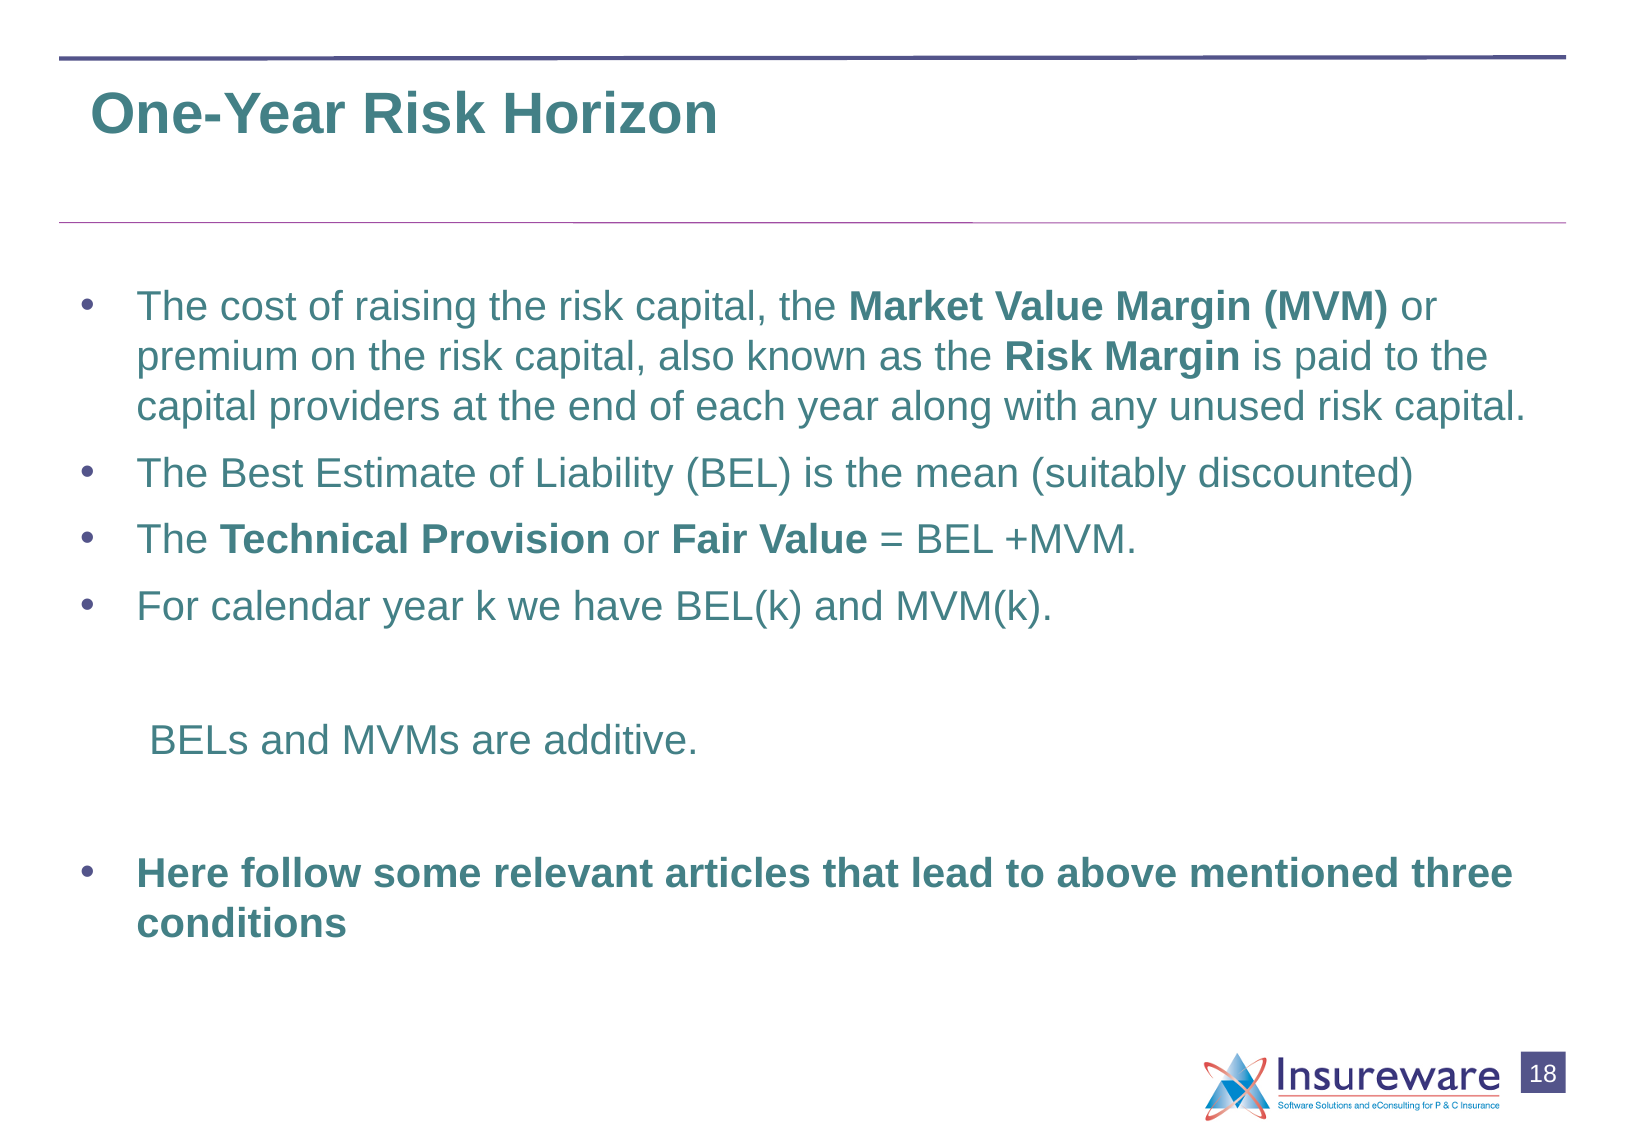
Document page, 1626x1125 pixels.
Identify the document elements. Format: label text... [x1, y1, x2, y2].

slide_number 17 [1520, 1051, 1566, 1093]
list The cost of raising the risk capital, the Market Value Margin (MVM) or premium on the risk capital, also known as the Risk Margin is paid to the capital providers at the end of each year along with any unused risk capital. The Best Estimate of Liability (BEL) is the mean (suitably discounted) The Technical Provision or Fair Value = BEL +MVM. For calendar year k we have BEL(k) and MVM(k). BELs and MVMs are additive. Here follow some relevant articles that lead to above mentioned three conditions [79, 278, 1557, 980]
picture [1202, 1052, 1500, 1122]
title One-Year Risk Horizon [90, 79, 1568, 204]
